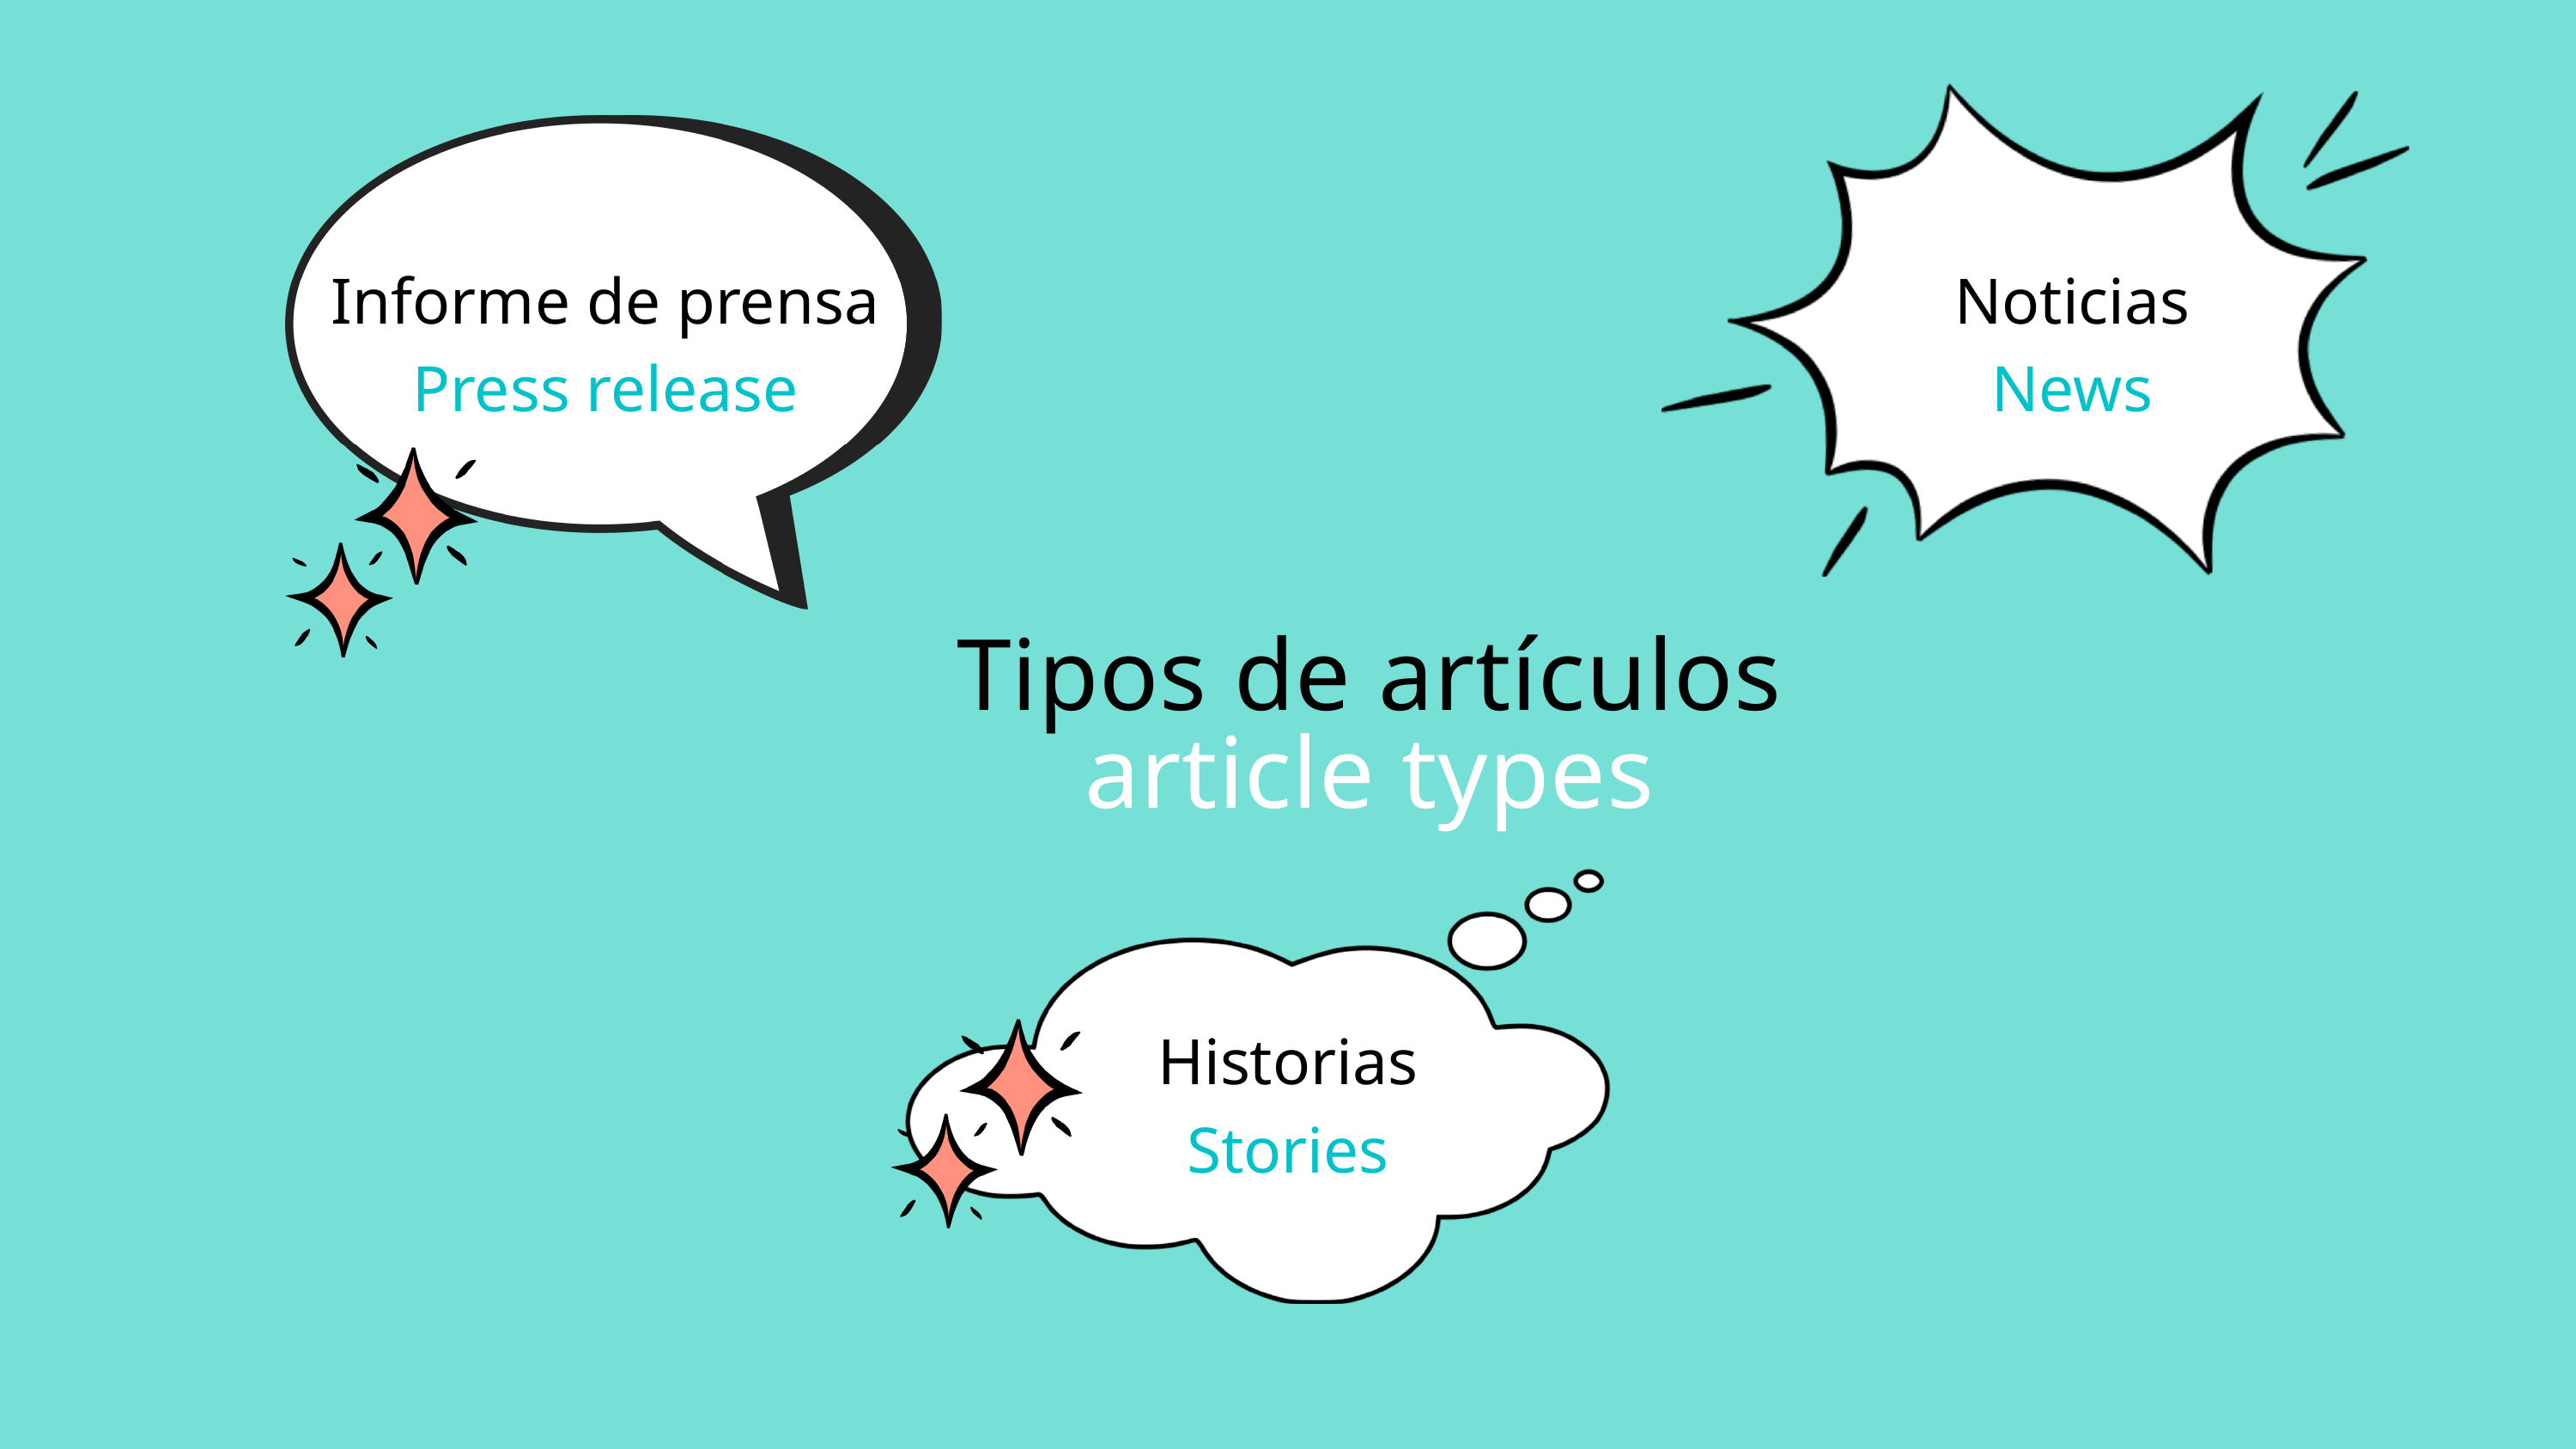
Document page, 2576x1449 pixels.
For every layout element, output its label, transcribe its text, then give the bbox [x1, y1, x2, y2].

picture [1653, 52, 2412, 609]
picture [285, 114, 942, 658]
text_box Tipos de artículos article types [605, 631, 2135, 828]
picture [890, 868, 1613, 1304]
